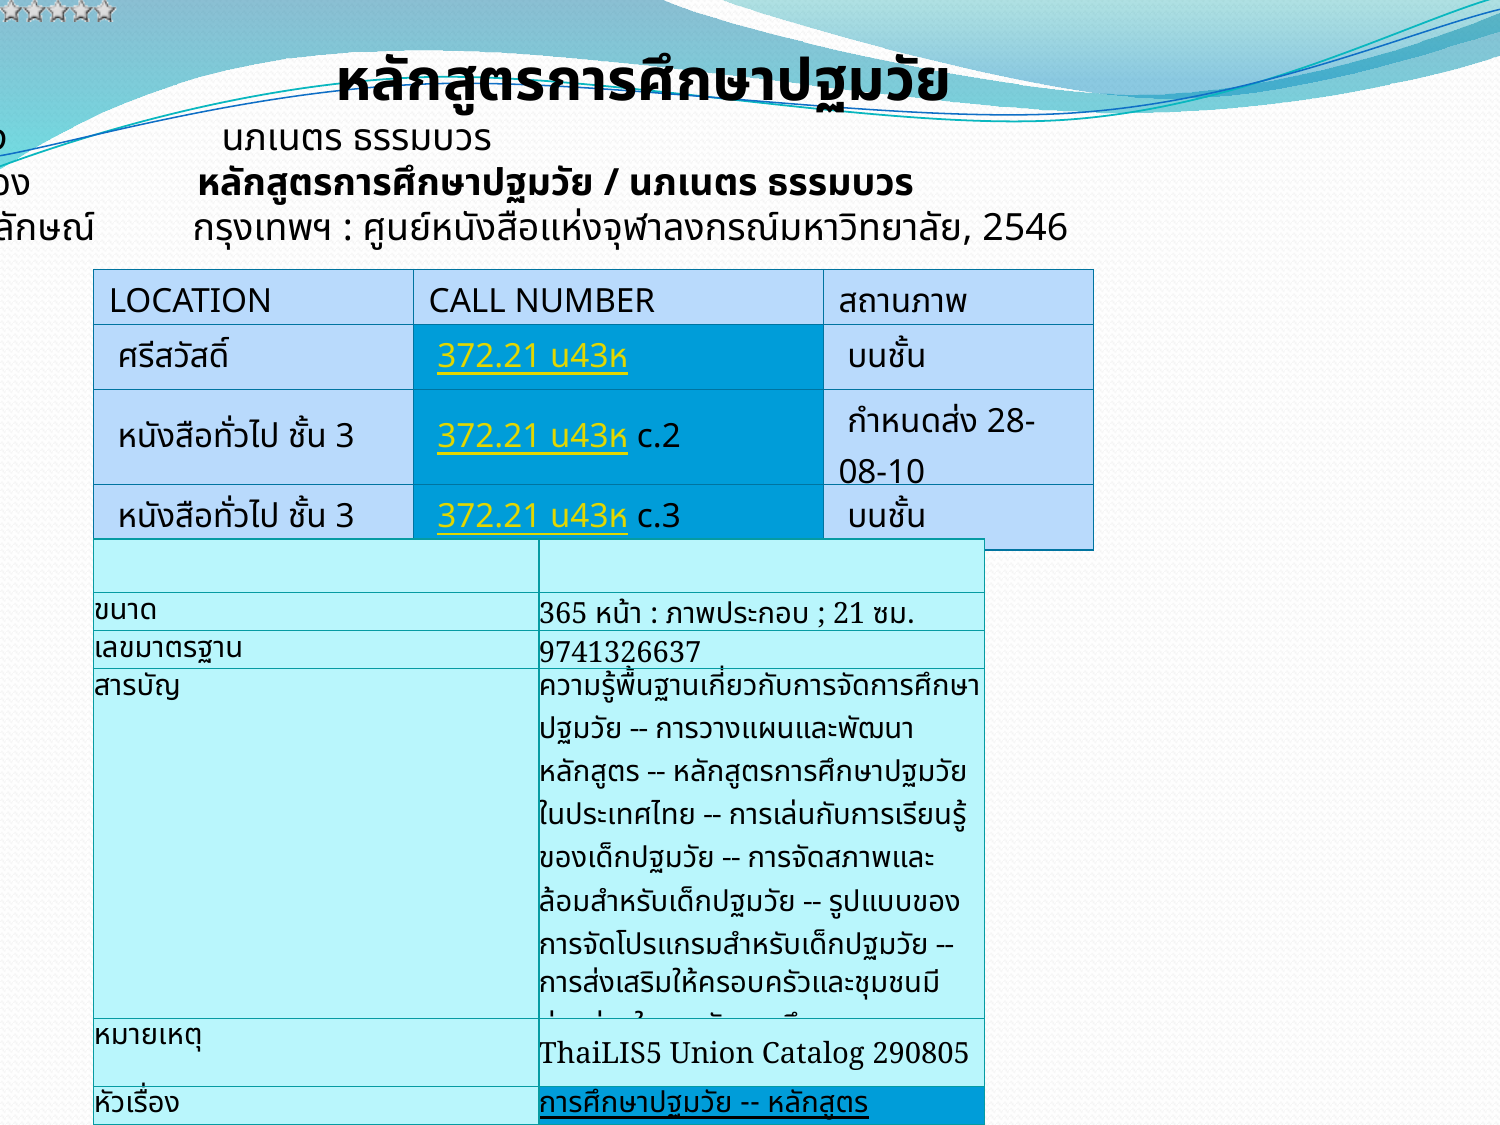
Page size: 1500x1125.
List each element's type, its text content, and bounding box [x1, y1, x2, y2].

table_cell 372.21 น43ห c.2 [414, 390, 823, 484]
picture [0, 0, 118, 22]
table_cell หนังสือทั่วไป ชั้น 3 [94, 485, 413, 538]
table_cell การศึกษาปฐมวัย -- หลักสูตร [540, 1087, 984, 1124]
table_cell 372.21 น43ห c.3 [414, 485, 823, 538]
table_cell 372.21 น43ห [414, 325, 823, 389]
table_header สถานภาพ [824, 270, 1093, 324]
table_cell หมายเหตุ [94, 1019, 538, 1086]
table_cell 9741326637 [540, 631, 984, 668]
table_cell บนชั้น [824, 485, 1093, 549]
table_cell สารบัญ [94, 669, 538, 1018]
text_box หลักสูตรการศึกษาปฐมวัย [320, 35, 982, 120]
table_cell หัวเรื่อง [94, 1087, 538, 1124]
table_cell หนังสือทั่วไป ชั้น 3 [94, 390, 413, 484]
table_cell กำหนดส่ง 28-08-10 [824, 390, 1093, 484]
table_cell 365 หน้า : ภาพประกอบ ; 21 ซม. [540, 593, 984, 630]
text_box ผู้แต่ง นภเนตร ธรรมบวร ชื่อเรื่อง หลักสูตรการศึกษาปฐมวัย / นภเนตร ธรรมบวร พิมพลักษณ์ กรุงเทพฯ : ศูนย์หนังสือแห่งจุฬาลงกรณ์มหาวิทยาลัย, 2546 [0, 105, 1084, 256]
table_header CALL NUMBER [414, 270, 823, 324]
table_cell บนชั้น [824, 325, 1093, 389]
table_cell ThaiLIS5 Union Catalog 290805 [540, 1019, 984, 1086]
table_header [540, 540, 984, 592]
table_cell ความรู้พื้นฐานเกี่ยวกับการจัดการศึกษาปฐมวัย -- การวางแผนและพัฒนาหลักสูตร -- หลักสูตรการศึกษาปฐมวัยในประเทศไทย -- การเล่นกับการเรียนรู้ของเด็กปฐมวัย -- การจัดสภาพและล้อมสำหรับเด็กปฐมวัย -- รูปแบบของการจัดโปรแกรมสำหรับเด็กปฐมวัย -- การส่งเสริมให้ครอบครัวและชุมชนมีส่วนร่วมในการจัดการศึกษา -- การประเมินผลหลักสูตรการศึกษาปฐมวัย [540, 669, 984, 1018]
table_cell ศรีสวัสดิ์ [94, 325, 413, 389]
table_cell ขนาด [94, 593, 538, 630]
table_header [94, 540, 538, 592]
table_cell เลขมาตรฐาน [94, 631, 538, 668]
table_header LOCATION [94, 270, 413, 324]
